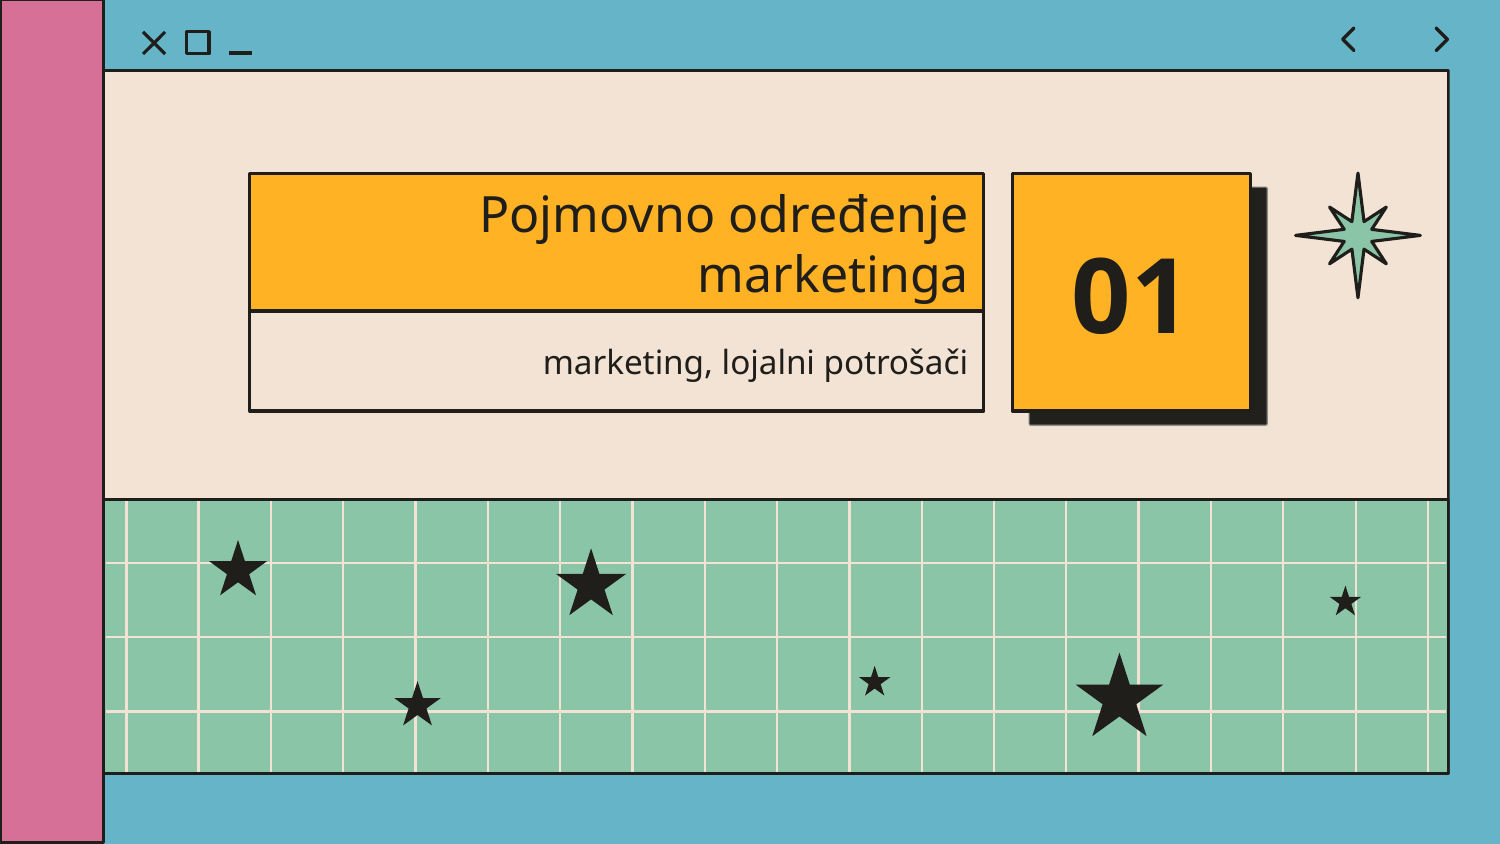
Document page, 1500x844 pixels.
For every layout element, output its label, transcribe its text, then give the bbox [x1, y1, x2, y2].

title 01 [1011, 172, 1252, 413]
text_box [1435, 27, 1449, 52]
text_box [1295, 173, 1421, 298]
text_box [1342, 27, 1355, 52]
subtitle marketing, lojalni potrošači [248, 309, 985, 413]
title Pojmovno određenje marketinga [248, 172, 985, 309]
